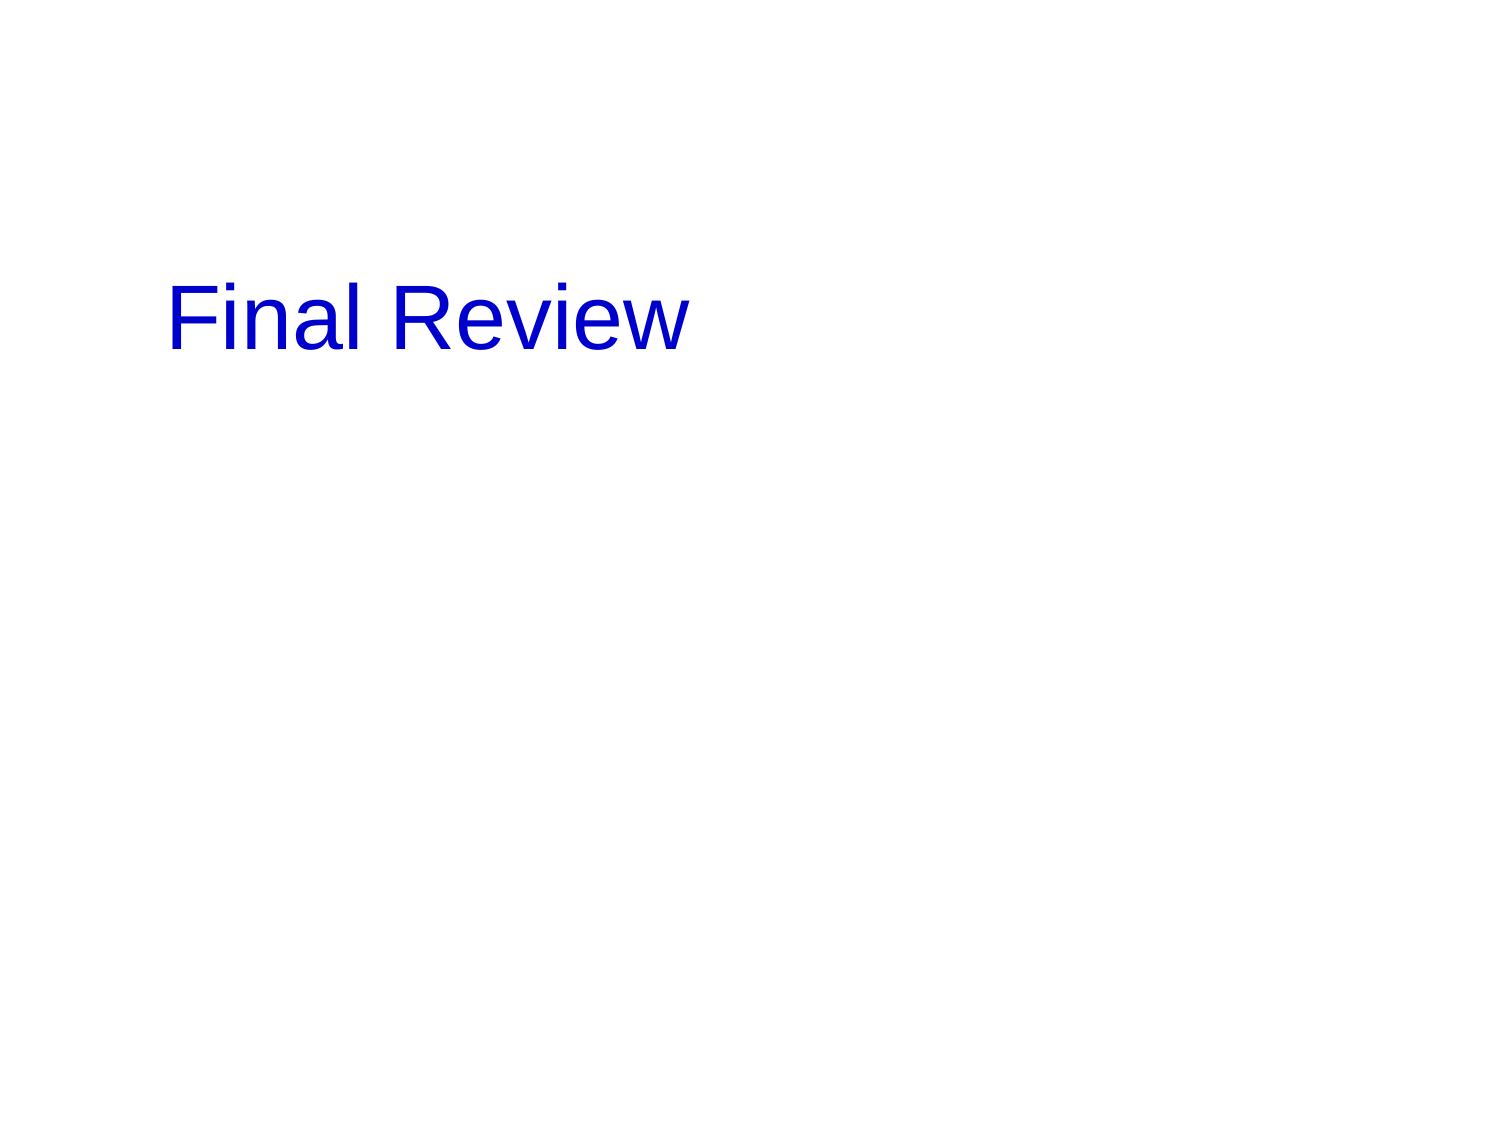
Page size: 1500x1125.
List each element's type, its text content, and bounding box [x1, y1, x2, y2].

title Final Review [149, 249, 1401, 538]
